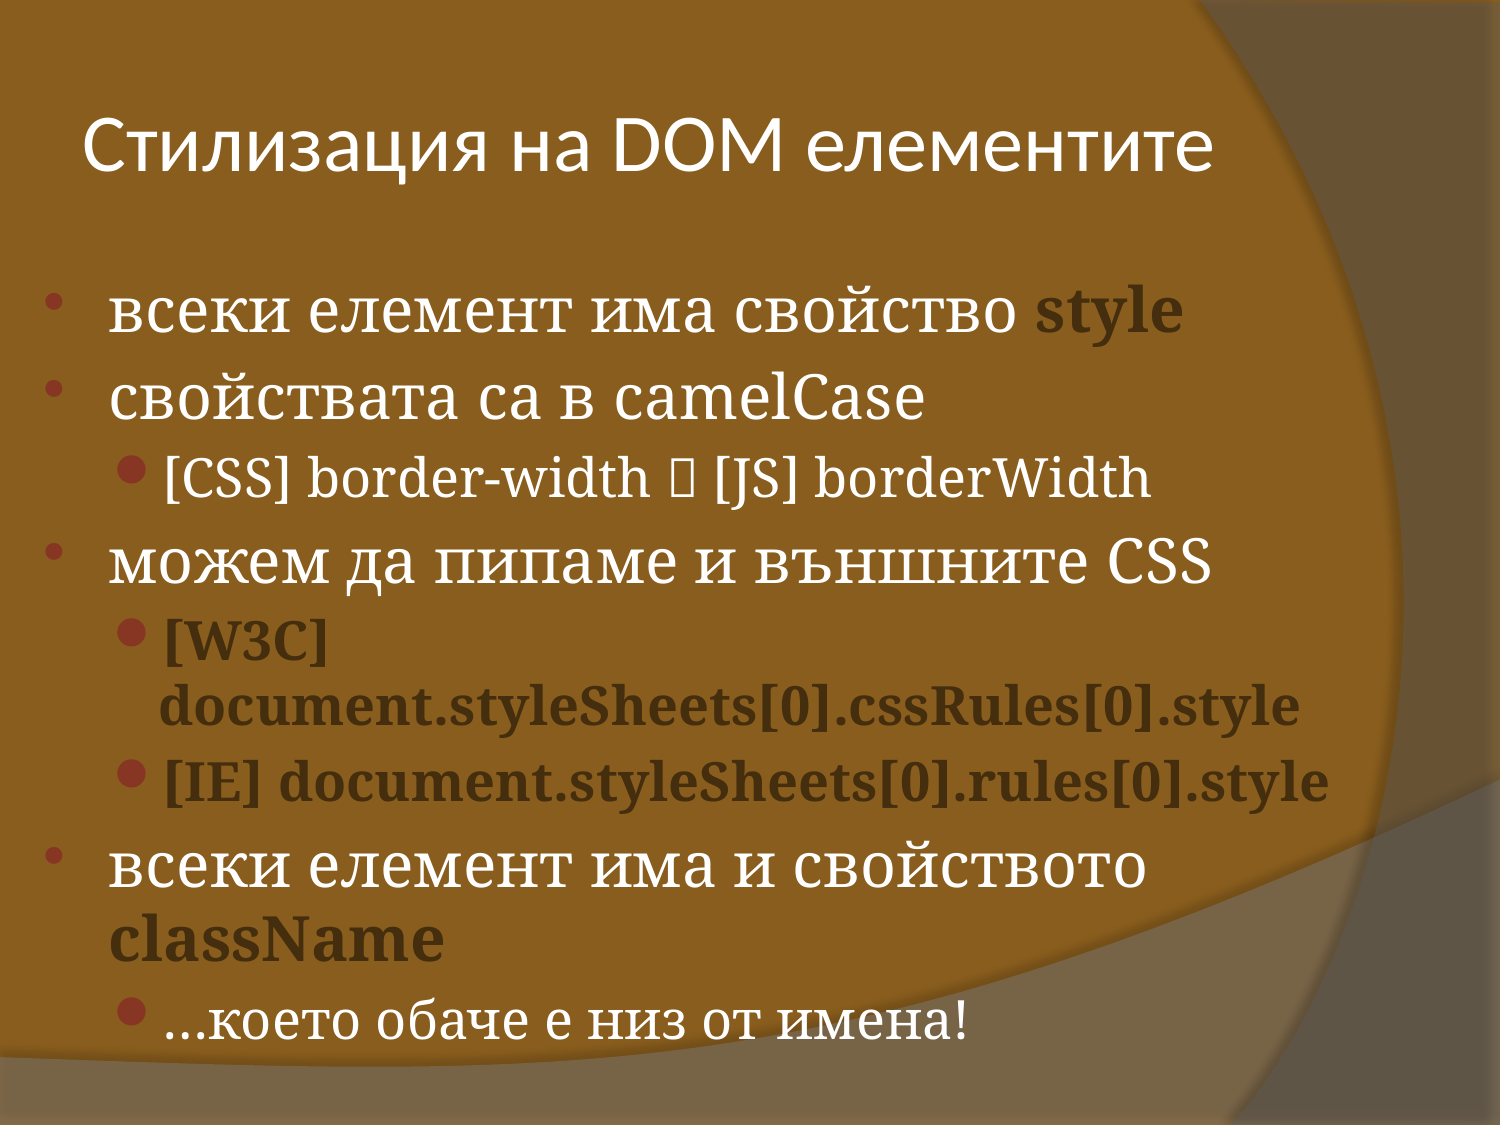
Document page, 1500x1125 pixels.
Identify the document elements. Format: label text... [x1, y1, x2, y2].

list всеки елемент има свойство style свойствата са в camelCase [CSS] border-width  [JS] borderWidth можем да пипаме и външните CSS [W3C] document.styleSheets[0].cssRules[0].style [IE] document.styleSheets[0].rules[0].style всеки елемент има и свойството className …което обаче е низ от имена! [24, 262, 1450, 1050]
title Стилизация на DOM елементите [75, 45, 1400, 233]
